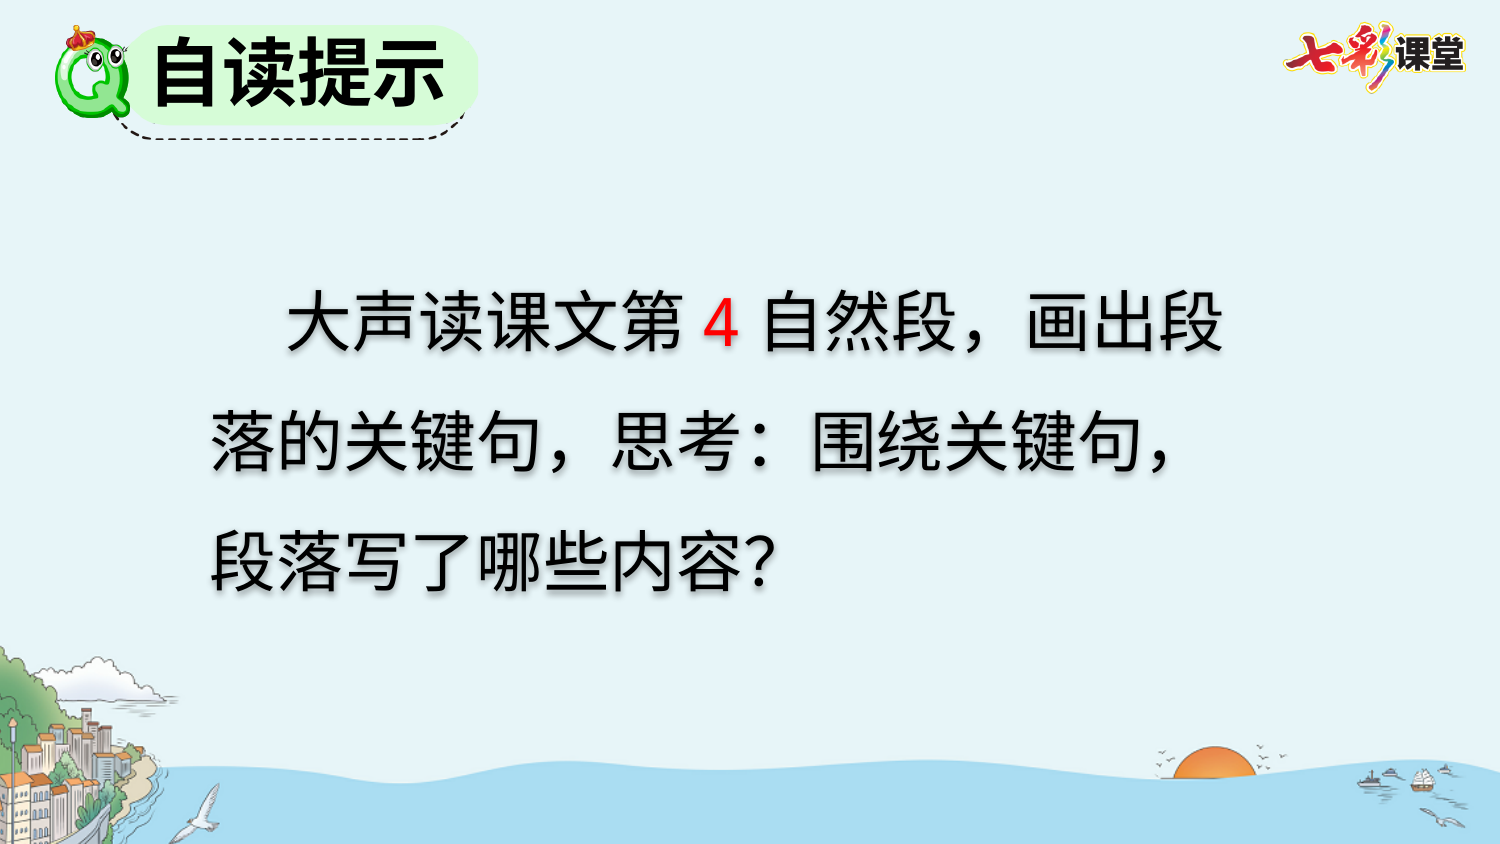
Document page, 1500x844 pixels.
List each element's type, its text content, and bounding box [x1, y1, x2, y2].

text_box 自读提示 [135, 20, 484, 122]
text_box 大声读课文第4自然段，画出段落的关键句，思考：围绕关键句，段落写了哪些内容？ [194, 232, 1268, 608]
picture [0, 0, 1500, 844]
